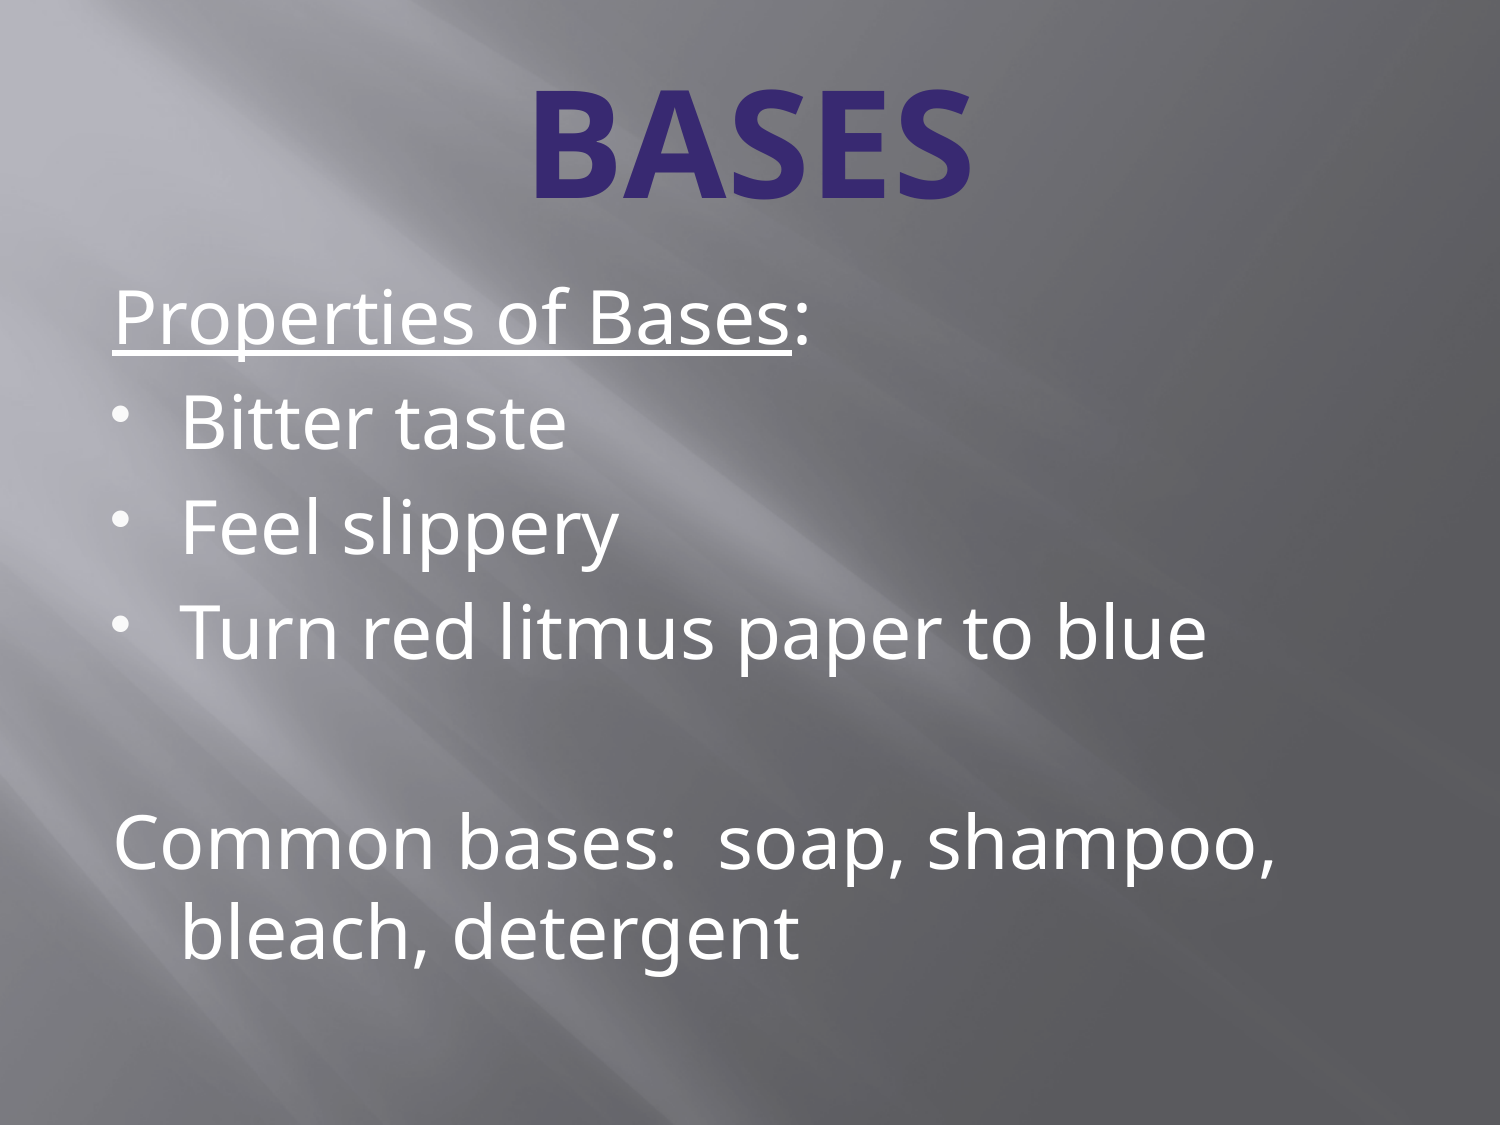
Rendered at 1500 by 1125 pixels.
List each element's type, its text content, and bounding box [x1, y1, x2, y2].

list Properties of Bases: Bitter taste Feel slippery Turn red litmus paper to blue Common bases: soap, shampoo, bleach, detergent [75, 262, 1425, 1035]
title BASES [75, 45, 1425, 233]
